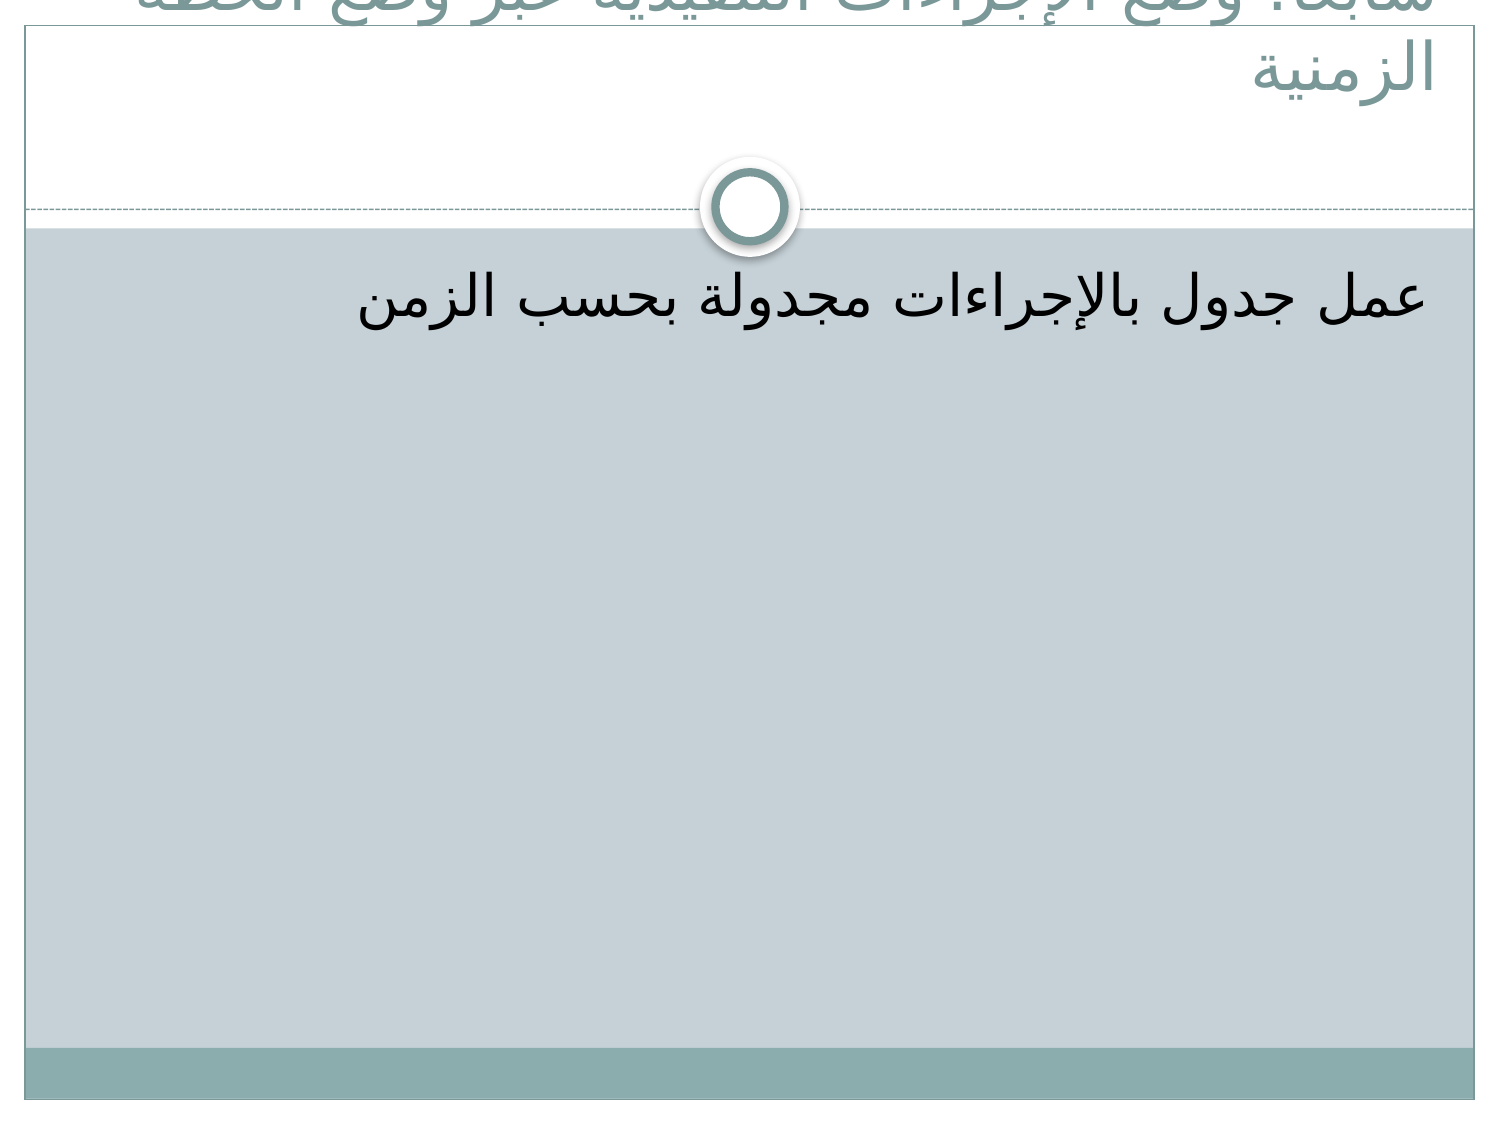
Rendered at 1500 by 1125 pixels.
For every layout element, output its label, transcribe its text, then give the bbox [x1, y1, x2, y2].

title سابعاً: وضع الإجراءات التنفيذية عبر وضع الخطة الزمنية [53, 66, 1454, 191]
list عمل جدول بالإجراءات مجدولة بحسب الزمن [49, 250, 1445, 1001]
